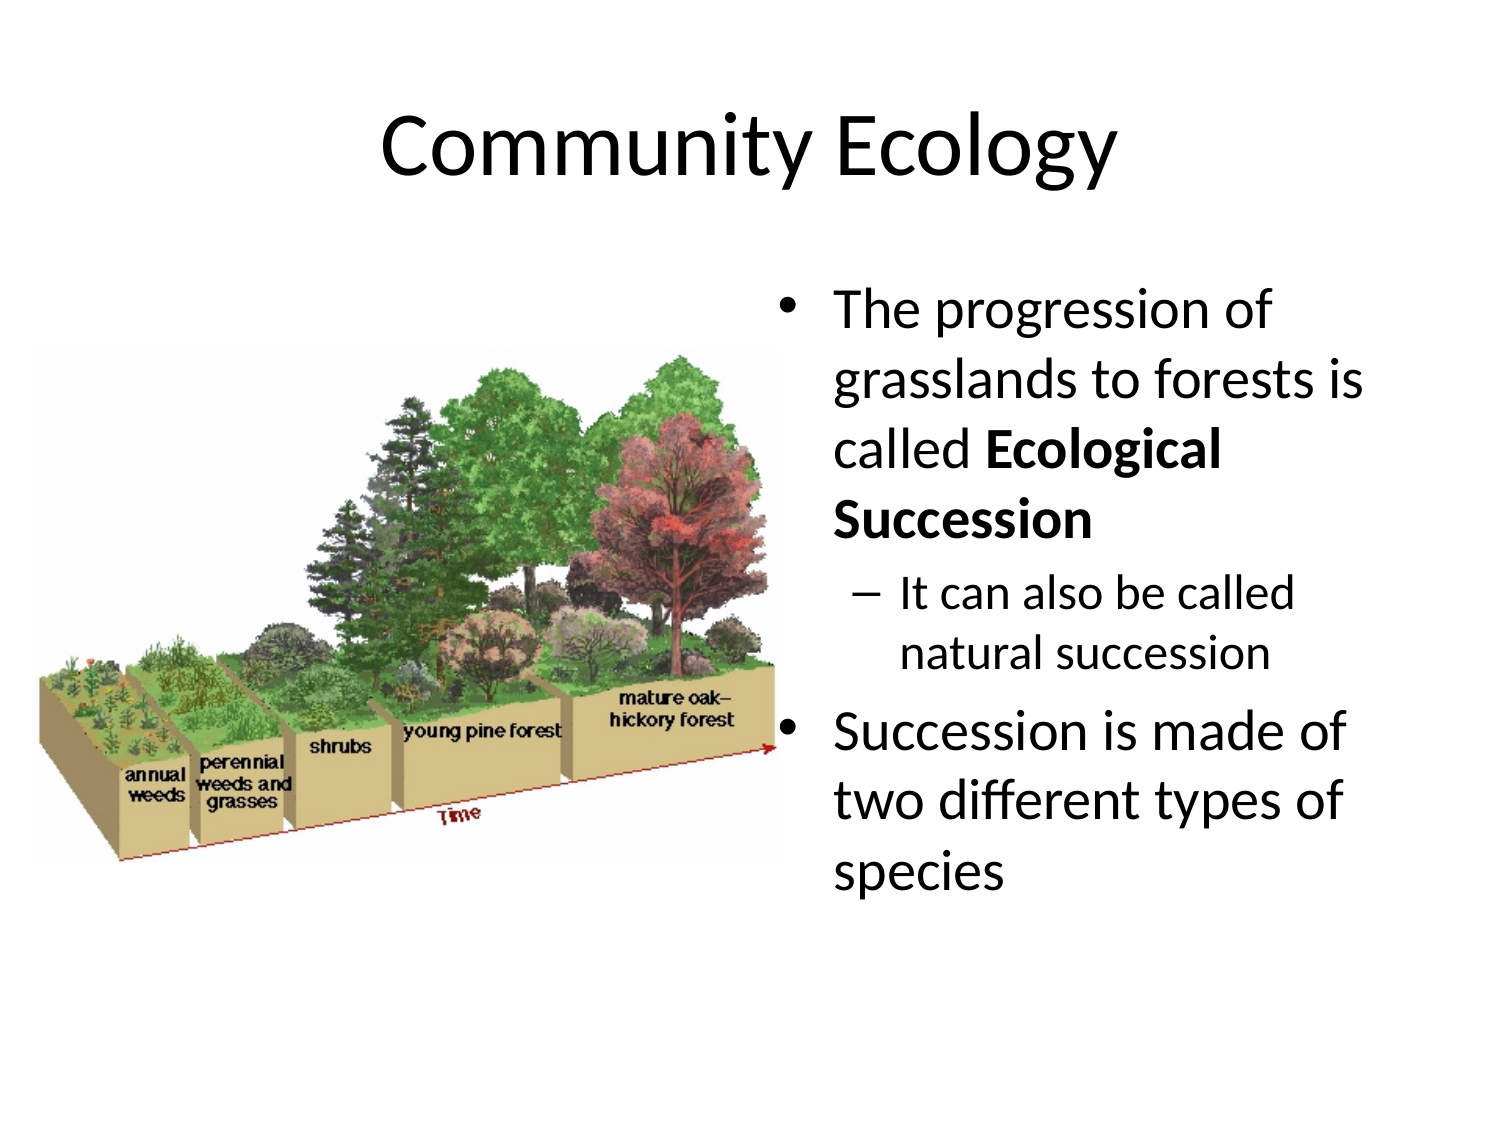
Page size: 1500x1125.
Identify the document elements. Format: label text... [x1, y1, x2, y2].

title Community Ecology [75, 45, 1425, 233]
list The progression of grasslands to forests is called Ecological Succession It can also be called natural succession Succession is made of two different types of species [762, 262, 1425, 1005]
picture [32, 349, 780, 863]
